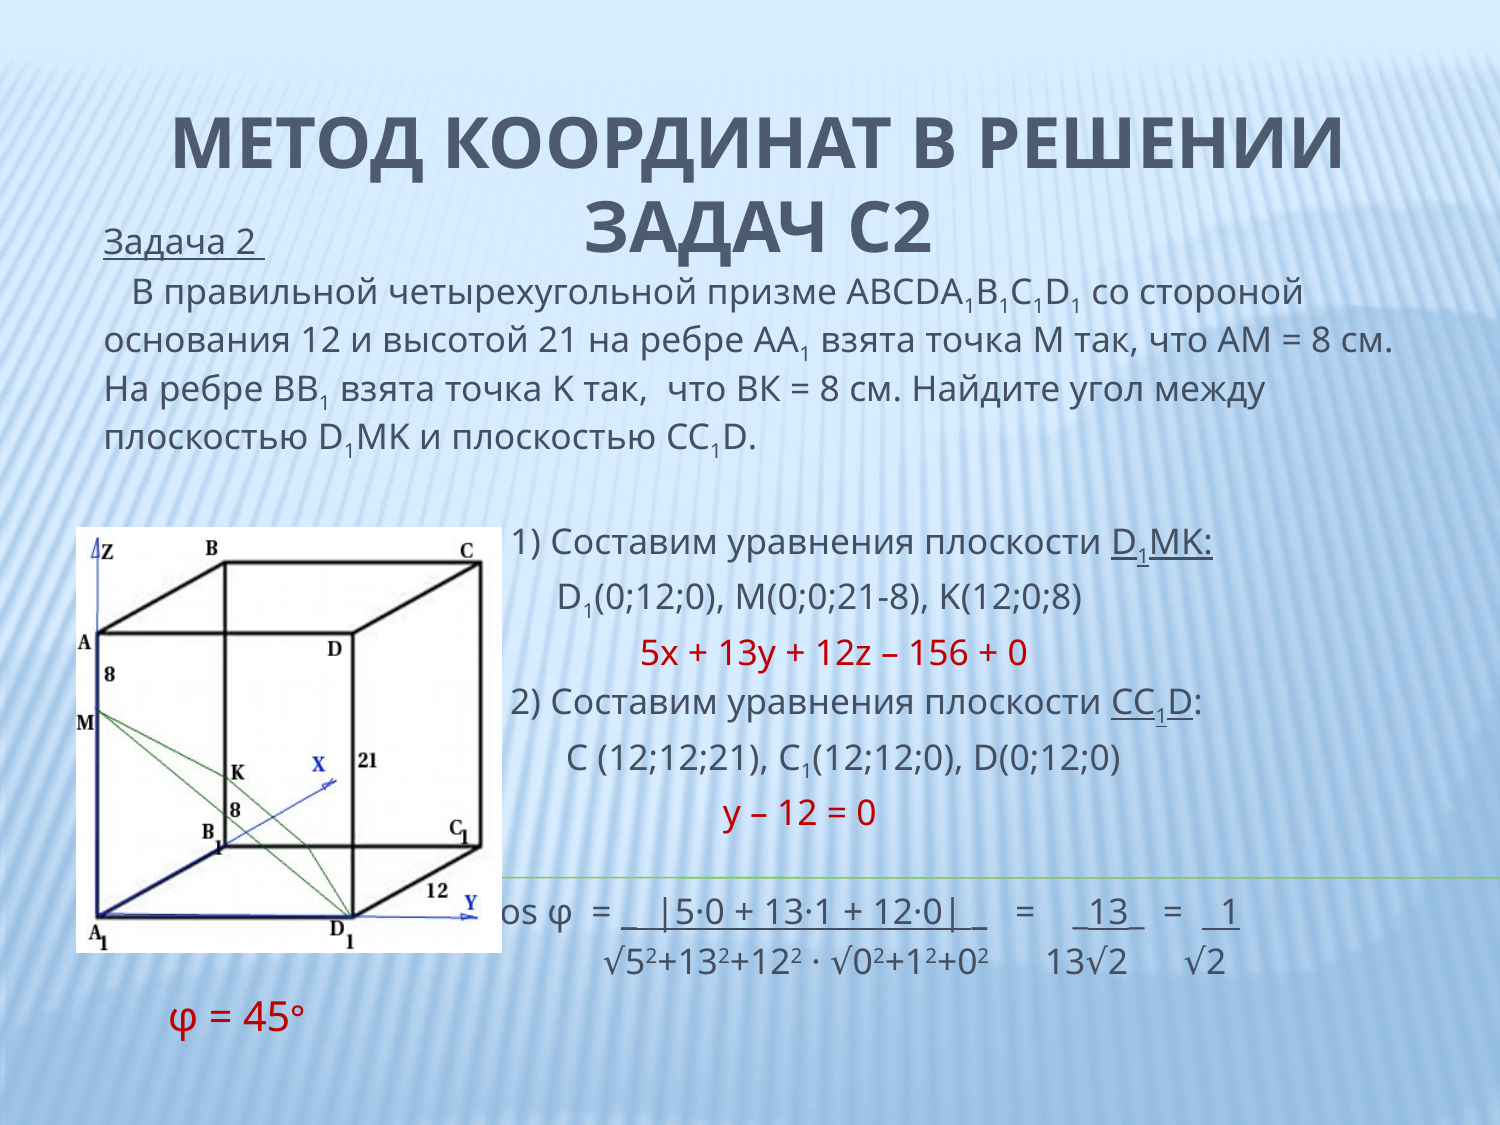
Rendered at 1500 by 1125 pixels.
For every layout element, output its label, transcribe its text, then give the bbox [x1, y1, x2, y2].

title Метод координат в решении задач С2 [64, 90, 1453, 291]
picture [76, 526, 503, 953]
subtitle Задача 2 В правильной четырехугольной призме АВСDА1В1С1D1 со стороной основания 12 и высотой 21 на ребре АА1 взята точка М так, что АМ = 8 см. На ребре ВВ1 взята точка K так, что ВК = 8 см. Найдите угол между плоскостью D1MK и плоскостью CC1D. 1) Составим уравнения плоскости D1MK: D1(0;12;0), M(0;0;21-8), K(12;0;8) 5х + 13у + 12z – 156 + 0 2) Составим уравнения плоскости CC1D: С (12;12;21), С1(12;12;0), D(0;12;0) у – 12 = 0 соs φ = _ |5·0 + 13·1 + 12·0| _ = _13_ = 1 √52+132+122 · √02+12+02 13√2 √2 φ = 45° [88, 208, 1436, 1047]
